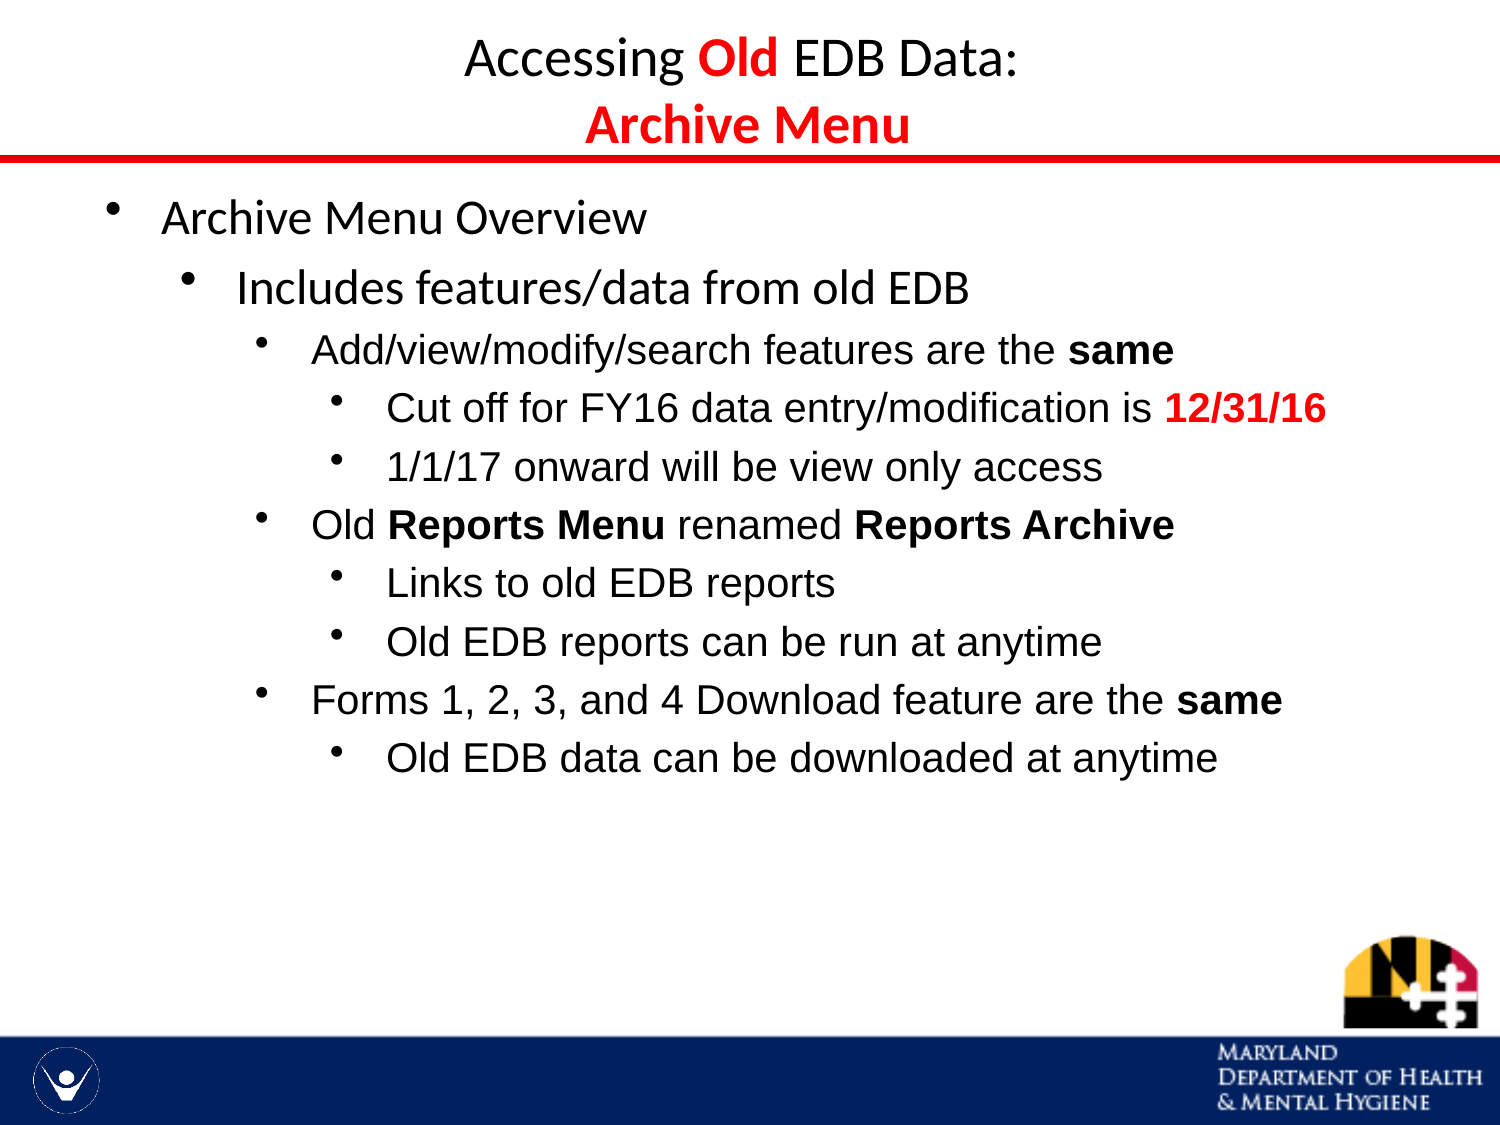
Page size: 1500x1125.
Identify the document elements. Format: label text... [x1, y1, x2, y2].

picture [0, 0, 1500, 155]
picture [0, 163, 1500, 1125]
title Accessing Old EDB Data: Archive Menu [73, 12, 1424, 164]
list Archive Menu Overview Includes features/data from old EDB Add/view/modify/search features are the same Cut off for FY16 data entry/modification is 12/31/16 1/1/17 onward will be view only access Old Reports Menu renamed Reports Archive Links to old EDB reports Old EDB reports can be run at anytime Forms 1, 2, 3, and 4 Download feature are the same Old EDB data can be downloaded at anytime [89, 176, 1440, 945]
